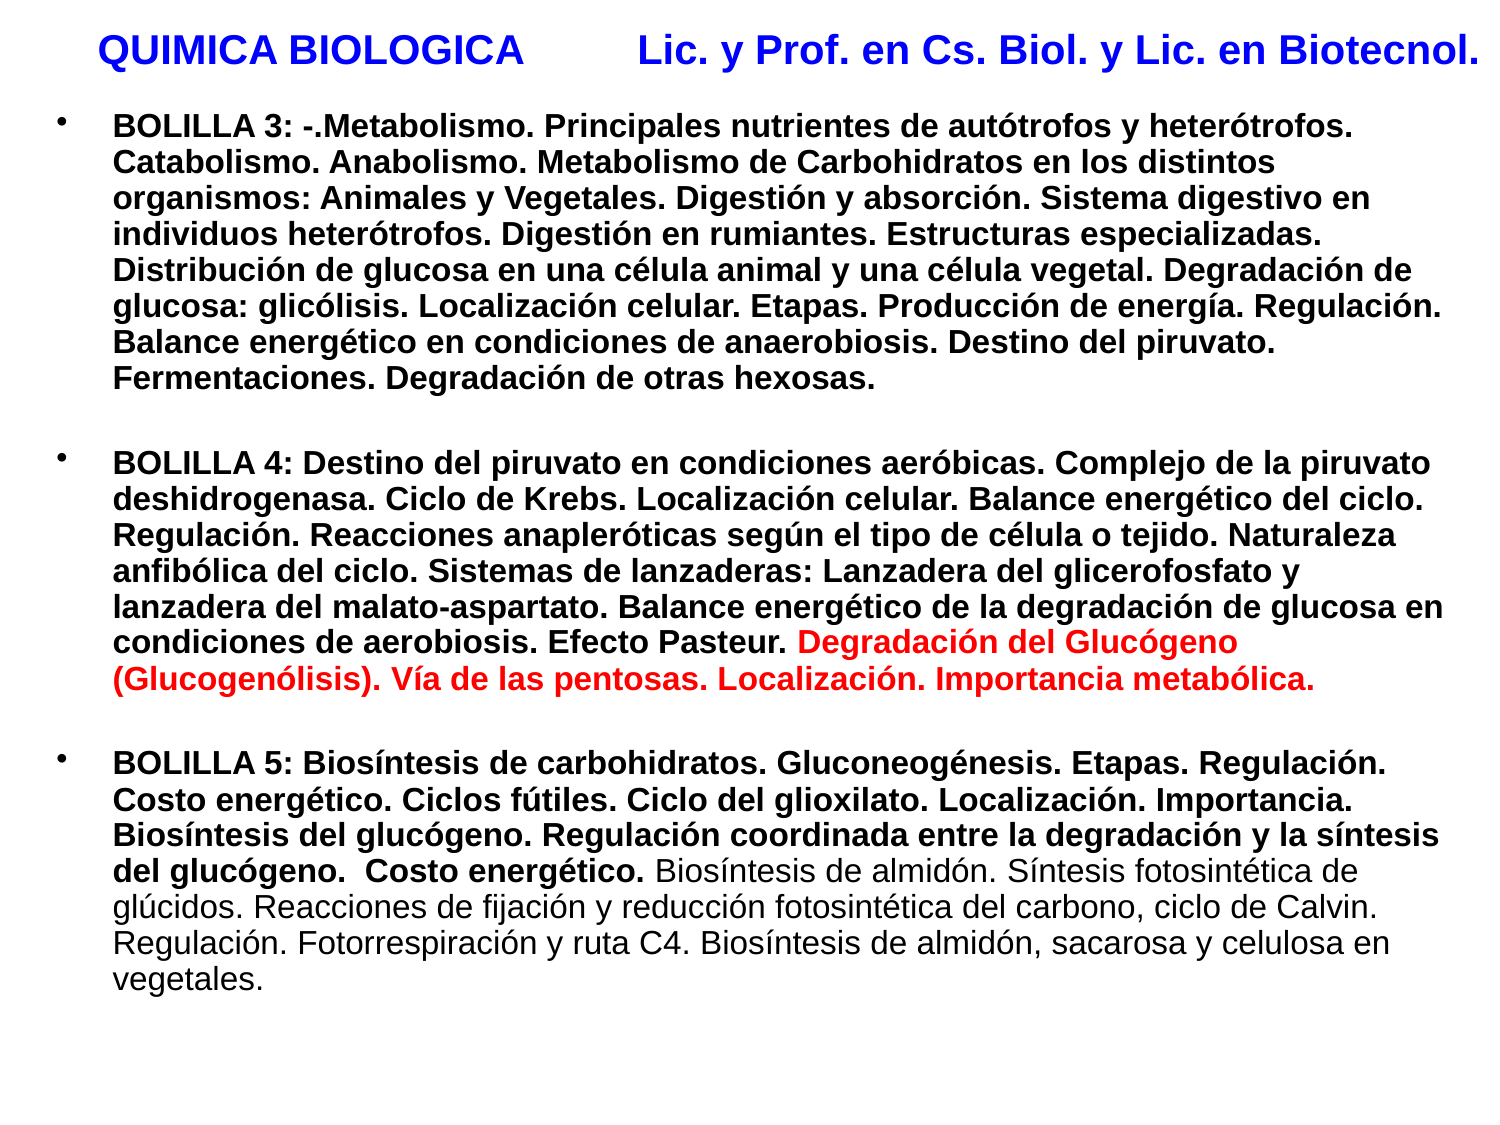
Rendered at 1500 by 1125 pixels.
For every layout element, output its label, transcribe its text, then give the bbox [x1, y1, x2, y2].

text_box QUIMICA BIOLOGICA Lic. y Prof. en Cs. Biol. y Lic. en Biotecnol. [83, 7, 1496, 82]
list BOLILLA 3: -.Metabolismo. Principales nutrientes de autótrofos y heterótrofos. Catabolismo. Anabolismo. Metabolismo de Carbohidratos en los distintos organismos: Animales y Vegetales. Digestión y absorción. Sistema digestivo en individuos heterótrofos. Digestión en rumiantes. Estructuras especializadas. Distribución de glucosa en una célula animal y una célula vegetal. Degradación de glucosa: glicólisis. Localización celular. Etapas. Producción de energía. Regulación. Balance energético en condiciones de anaerobiosis. Destino del piruvato. Fermentaciones. Degradación de otras hexosas. BOLILLA 4: Destino del piruvato en condiciones aeróbicas. Complejo de la piruvato deshidrogenasa. Ciclo de Krebs. Localización celular. Balance energético del ciclo. Regulación. Reacciones anapleróticas según el tipo de célula o tejido. Naturaleza anfibólica del ciclo. Sistemas de lanzaderas: Lanzadera del glicerofosfato y lanzadera del malato-aspartato. Balance energético de la degradación de glucosa en condiciones de aerobiosis. Efecto Pasteur. Degradación del Glucógeno (Glucogenólisis). Vía de las pentosas. Localización. Importancia metabólica. BOLILLA 5: Biosíntesis de carbohidratos. Gluconeogénesis. Etapas. Regulación. Costo energético. Ciclos fútiles. Ciclo del glioxilato. Localización. Importancia. Biosíntesis del glucógeno. Regulación coordinada entre la degradación y la síntesis del glucógeno. Costo energético. Biosíntesis de almidón. Síntesis fotosintética de glúcidos. Reacciones de fijación y reducción fotosintética del carbono, ciclo de Calvin. Regulación. Fotorrespiración y ruta C4. Biosíntesis de almidón, sacarosa y celulosa en vegetales. [41, 101, 1471, 1094]
